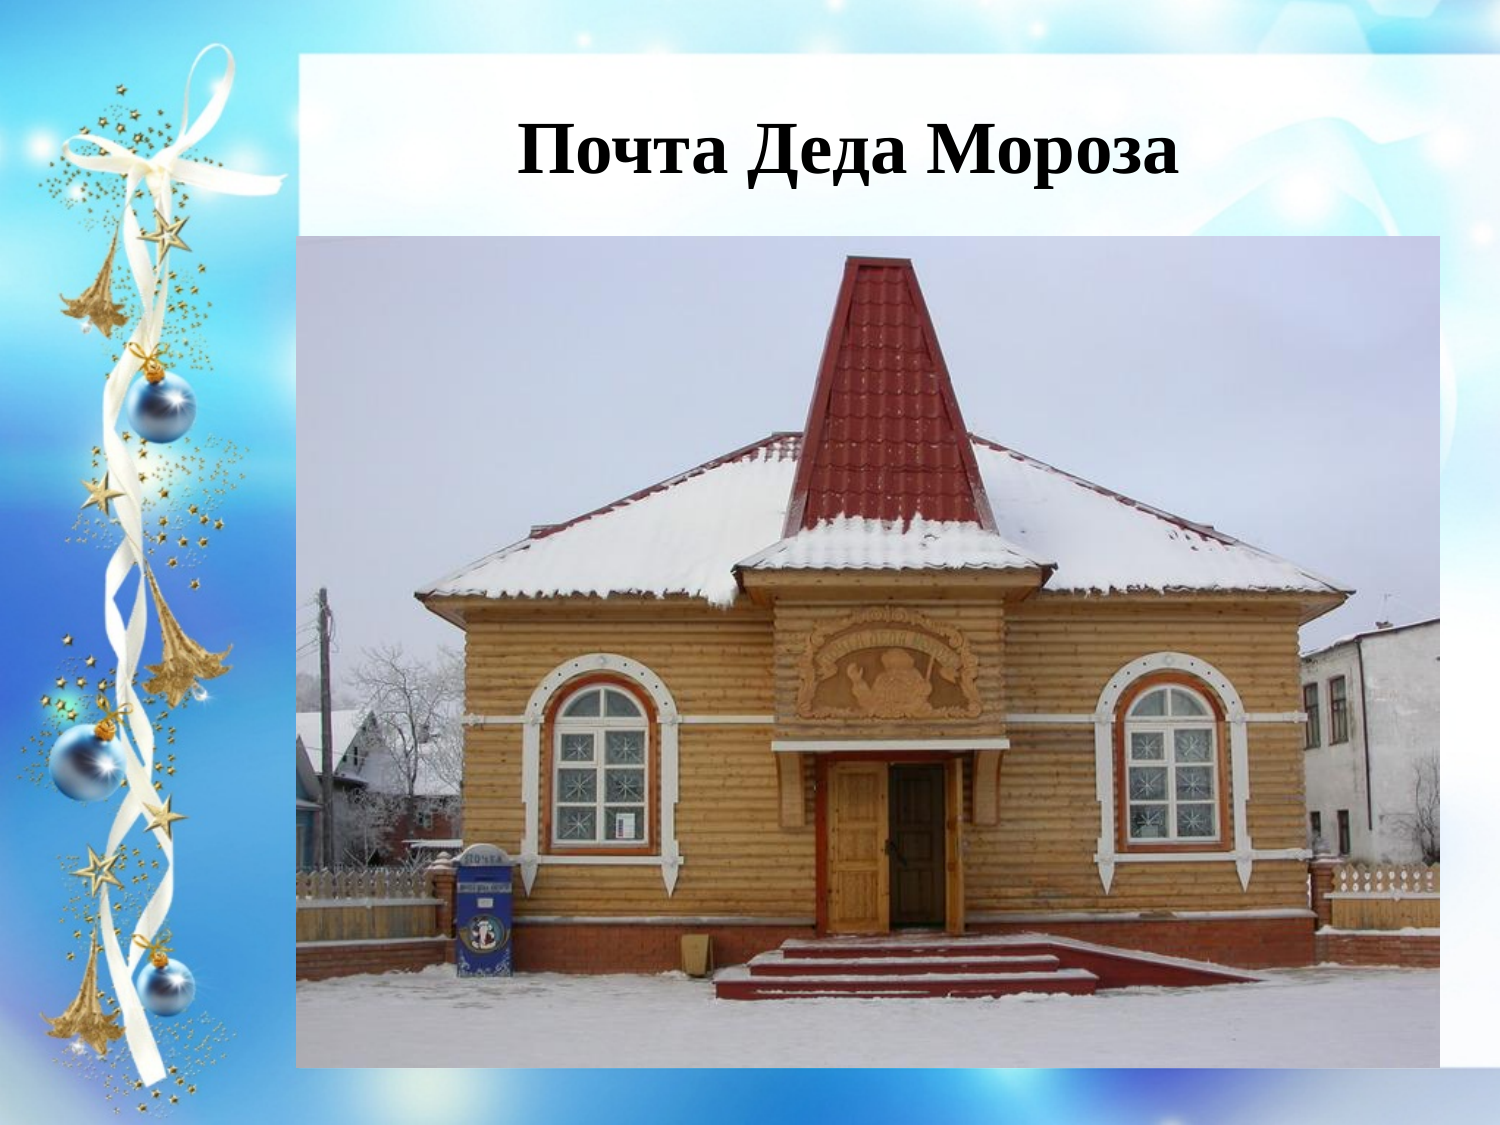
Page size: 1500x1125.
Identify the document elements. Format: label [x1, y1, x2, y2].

list [296, 236, 1440, 1068]
picture [0, 0, 1500, 1125]
